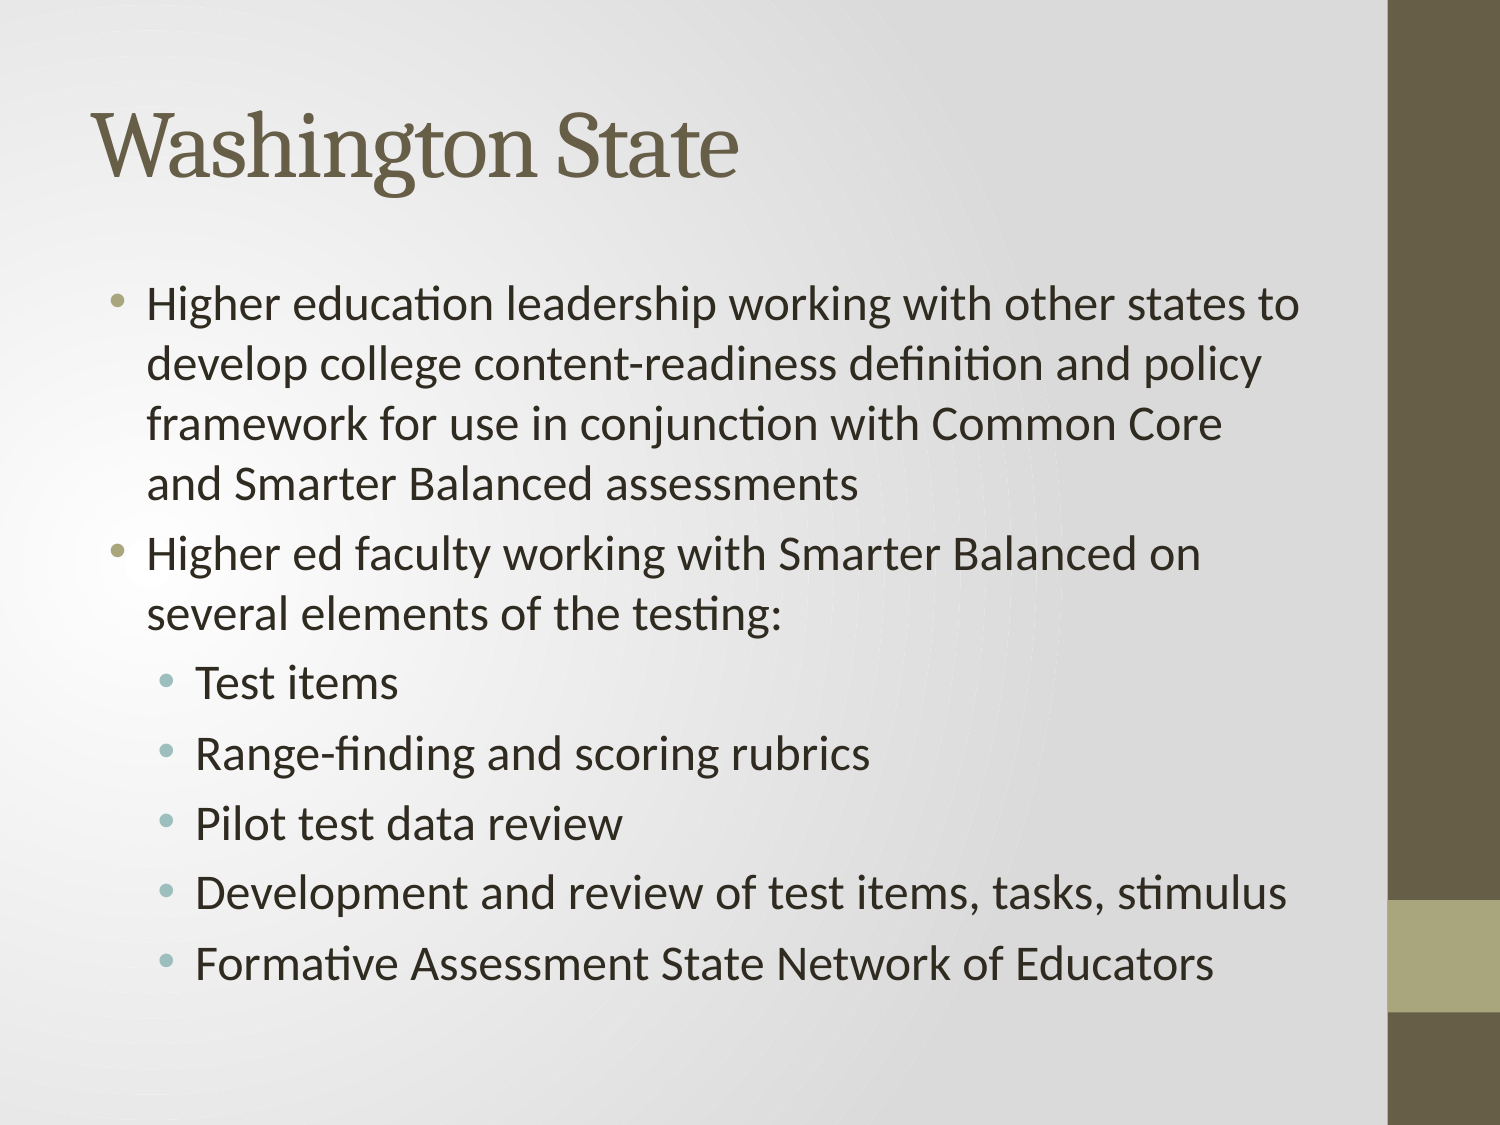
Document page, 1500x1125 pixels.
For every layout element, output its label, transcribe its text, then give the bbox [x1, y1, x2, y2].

title Washington State [75, 45, 1325, 233]
list Higher education leadership working with other states to develop college content-readiness definition and policy framework for use in conjunction with Common Core and Smarter Balanced assessments Higher ed faculty working with Smarter Balanced on several elements of the testing: Test items Range-finding and scoring rubrics Pilot test data review Development and review of test items, tasks, stimulus Formative Assessment State Network of Educators [75, 262, 1325, 1050]
